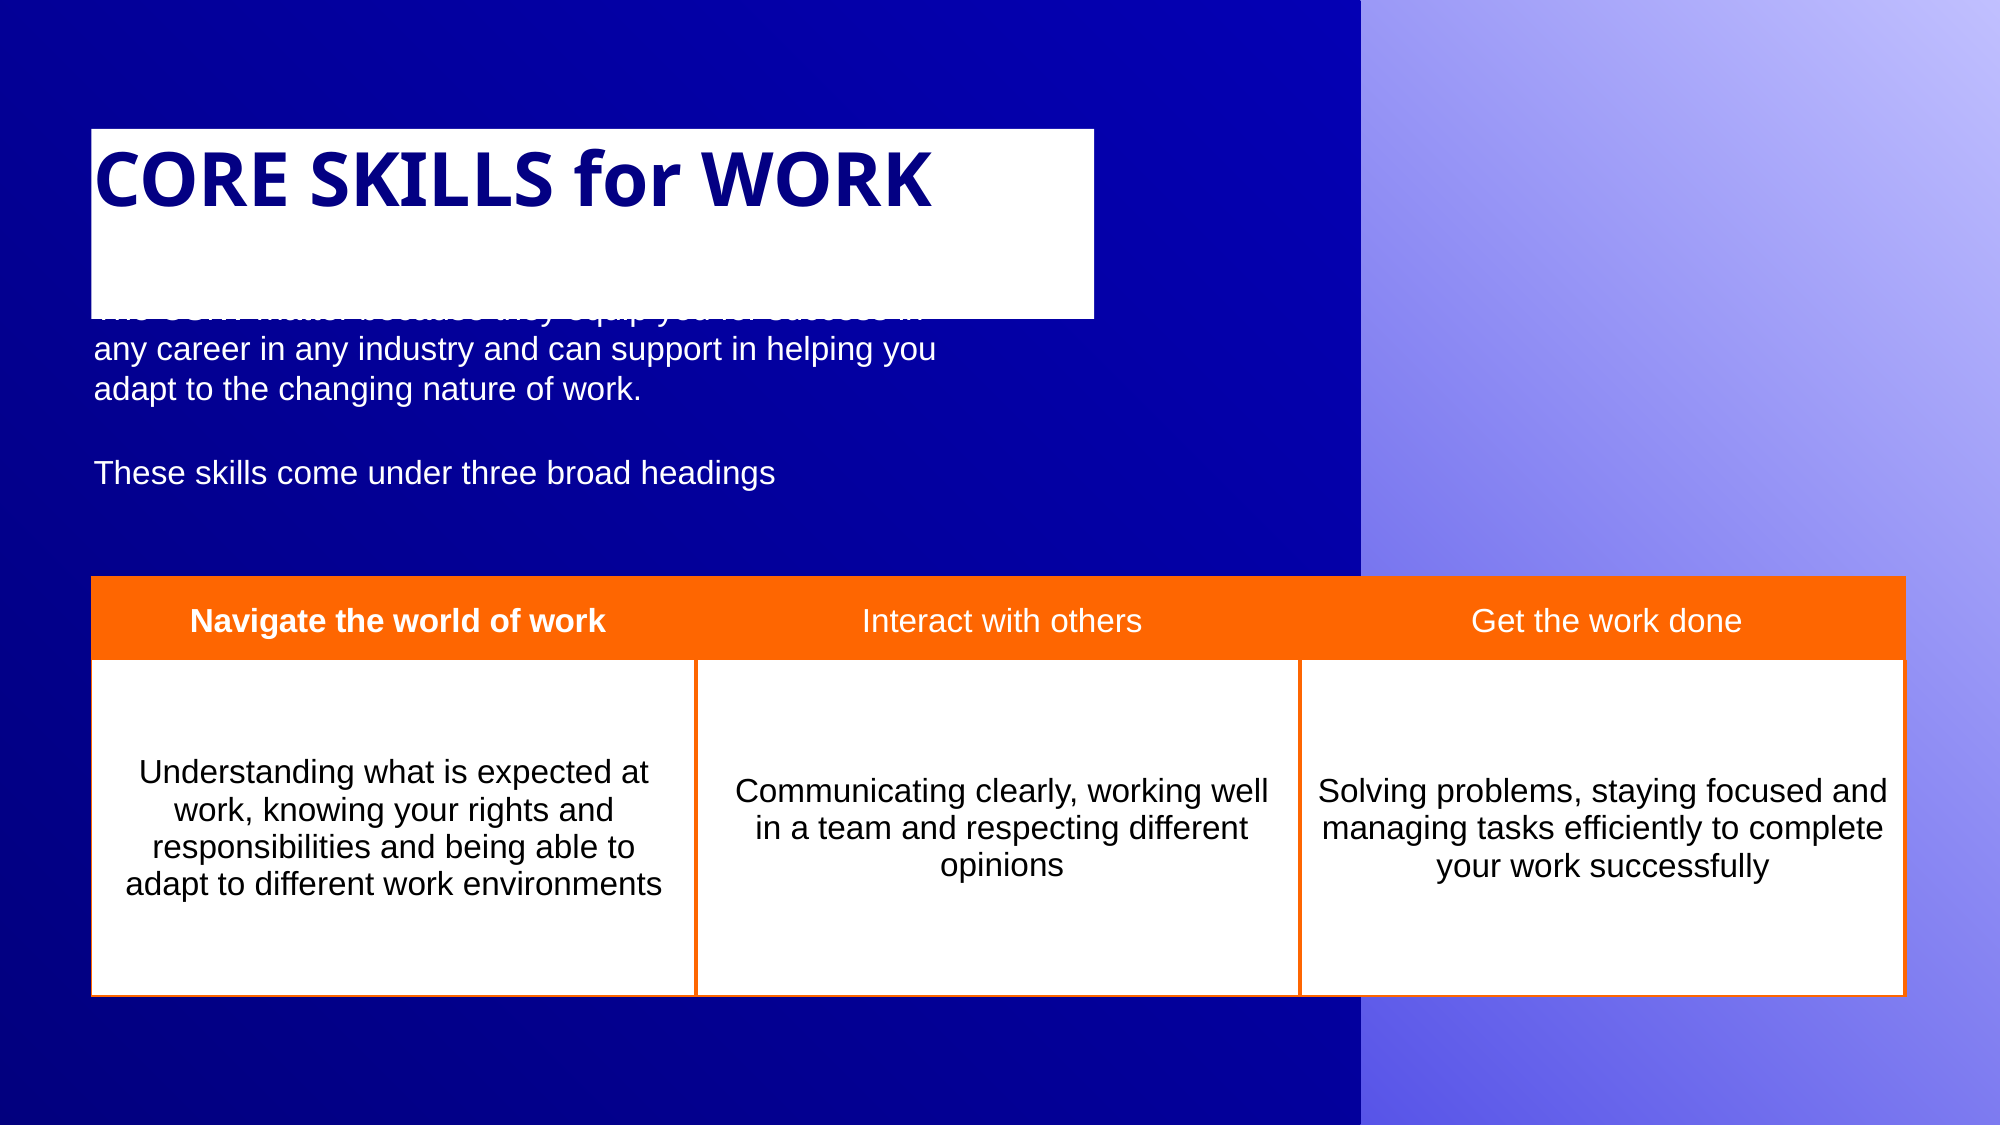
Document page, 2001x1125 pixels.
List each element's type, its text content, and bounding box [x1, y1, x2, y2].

table_header Navigate the world of work [92, 578, 696, 660]
table_header Interact with others [696, 578, 1300, 660]
table_cell Understanding what is expected at work, knowing your rights and responsibilities and being able to adapt to different work environments [92, 660, 694, 995]
table_header Get the work done [1300, 578, 1904, 660]
text_box [0, 0, 1362, 1125]
table_cell Solving problems, staying focused and managing tasks efficiently to complete your work successfully [1302, 660, 1903, 995]
title CORE SKILLS for WORK [91, 128, 1095, 319]
table_cell Communicating clearly, working well in a team and respecting different opinions [698, 660, 1298, 995]
text_box The CSfW matter because they equip you for success in any career in any industry and can support in helping you adapt to the changing nature of work. These skills come under three broad headings [91, 285, 944, 492]
